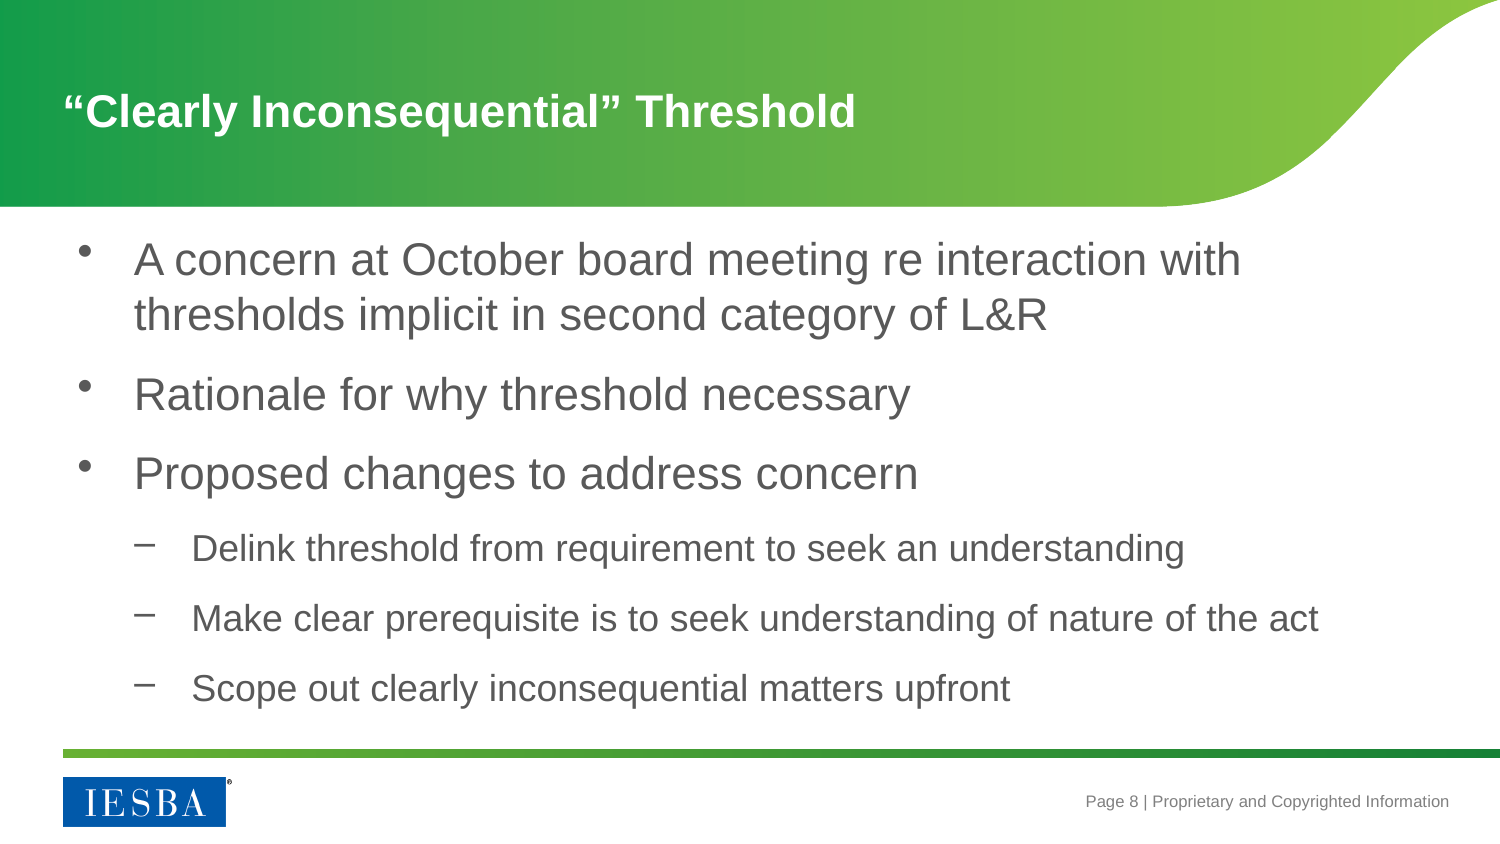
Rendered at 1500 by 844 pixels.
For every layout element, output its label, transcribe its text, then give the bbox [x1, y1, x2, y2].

title “Clearly Inconsequential” Threshold [62, 46, 1300, 172]
picture [63, 777, 232, 827]
list A concern at October board meeting re interaction with thresholds implicit in second category of L&R Rationale for why threshold necessary Proposed changes to address concern Delink threshold from requirement to seek an understanding Make clear prerequisite is to seek understanding of nature of the act Scope out clearly inconsequential matters upfront [62, 221, 1450, 735]
picture [0, 0, 1500, 207]
